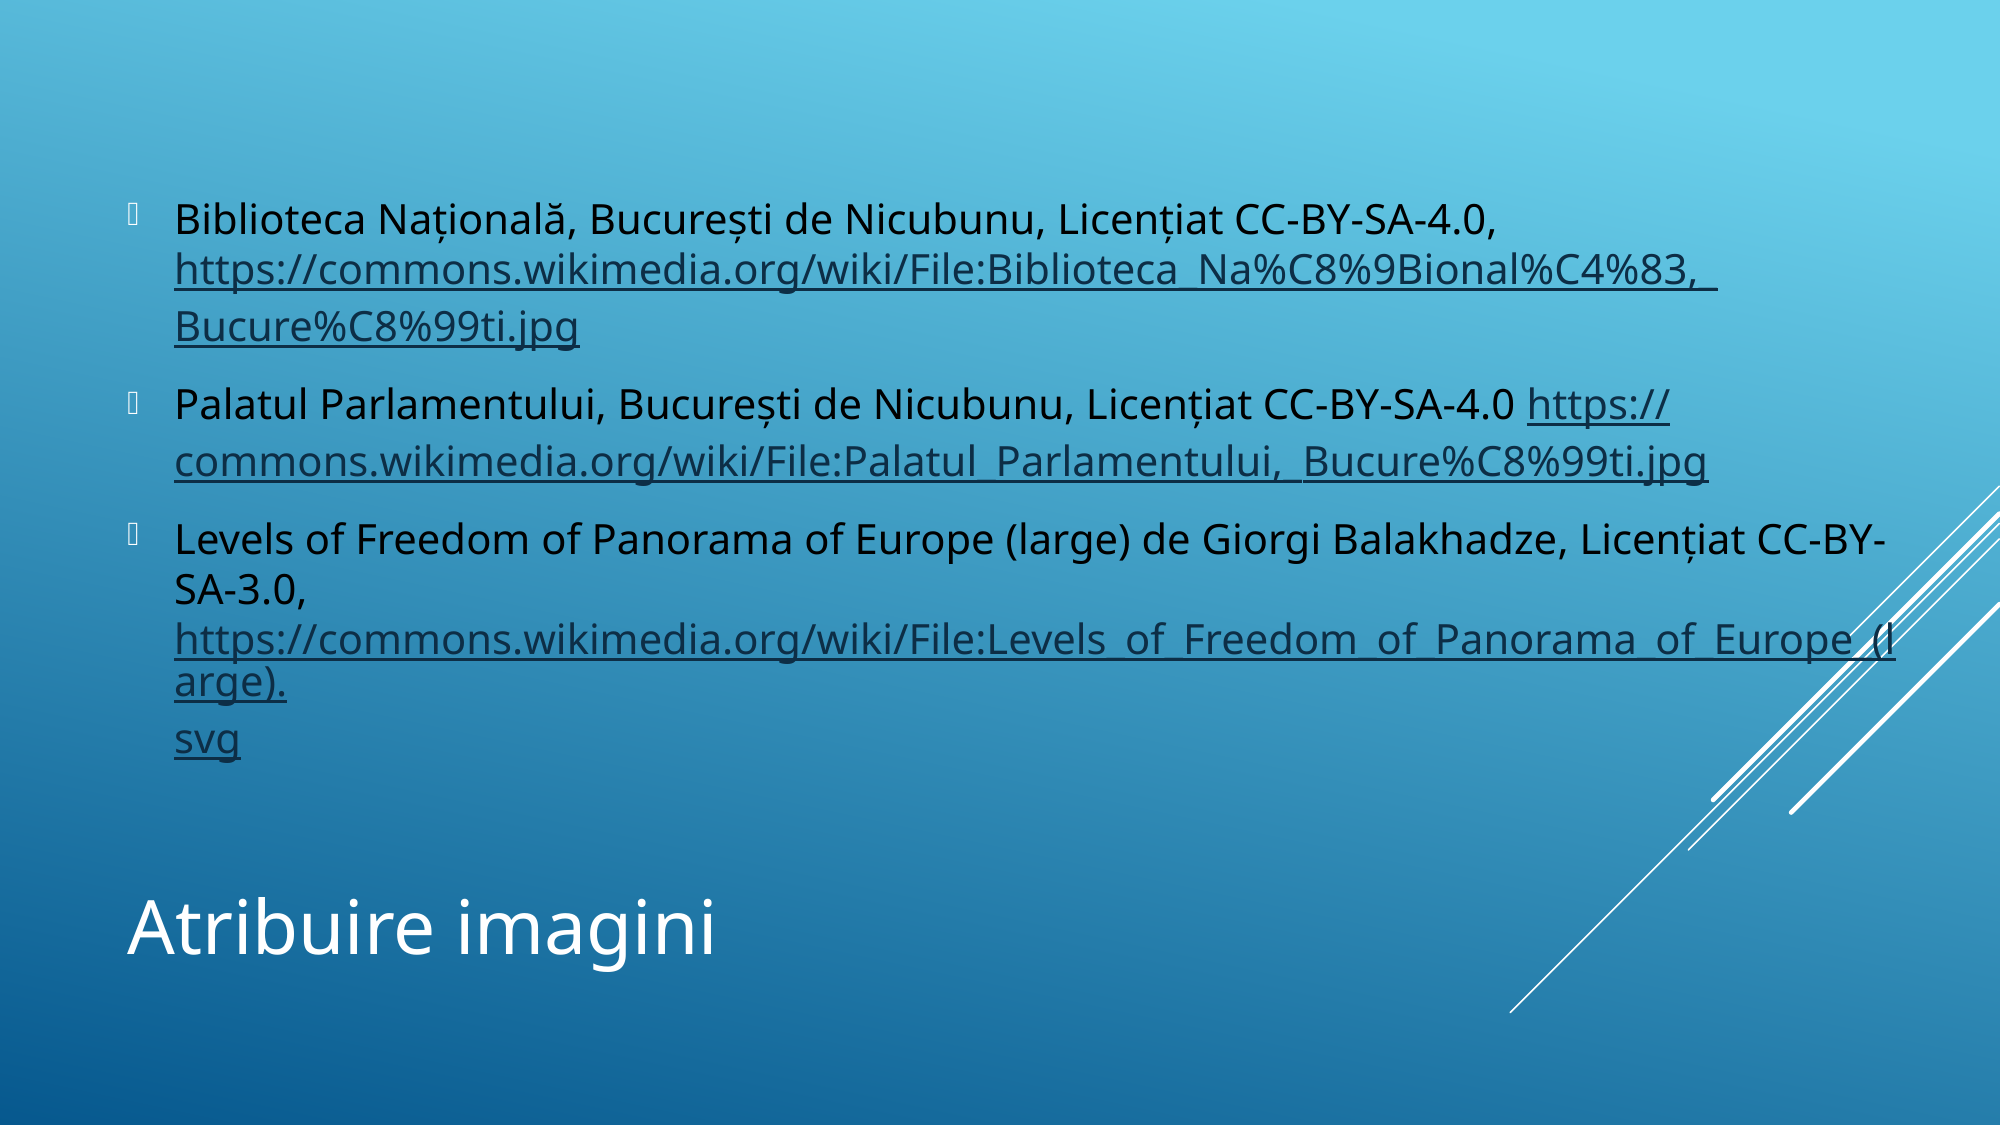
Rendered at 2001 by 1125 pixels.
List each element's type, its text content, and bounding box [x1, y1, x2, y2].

list Biblioteca Națională, București de Nicubunu, Licențiat CC-BY-SA-4.0, https://commons.wikimedia.org/wiki/File:Biblioteca_Na%C8%9Bional%C4%83,_Bucure%C8%99ti.jpg Palatul Parlamentului, București de Nicubunu, Licențiat CC-BY-SA-4.0 https://commons.wikimedia.org/wiki/File:Palatul_Parlamentului,_Bucure%C8%99ti.jpg Levels of Freedom of Panorama of Europe (large) de Giorgi Balakhadze, Licențiat CC-BY-SA-3.0, https://commons.wikimedia.org/wiki/File:Levels_of_Freedom_of_Panorama_of_Europe_(large).svg [112, 112, 1917, 879]
title Atribuire imagini [112, 879, 1692, 1048]
